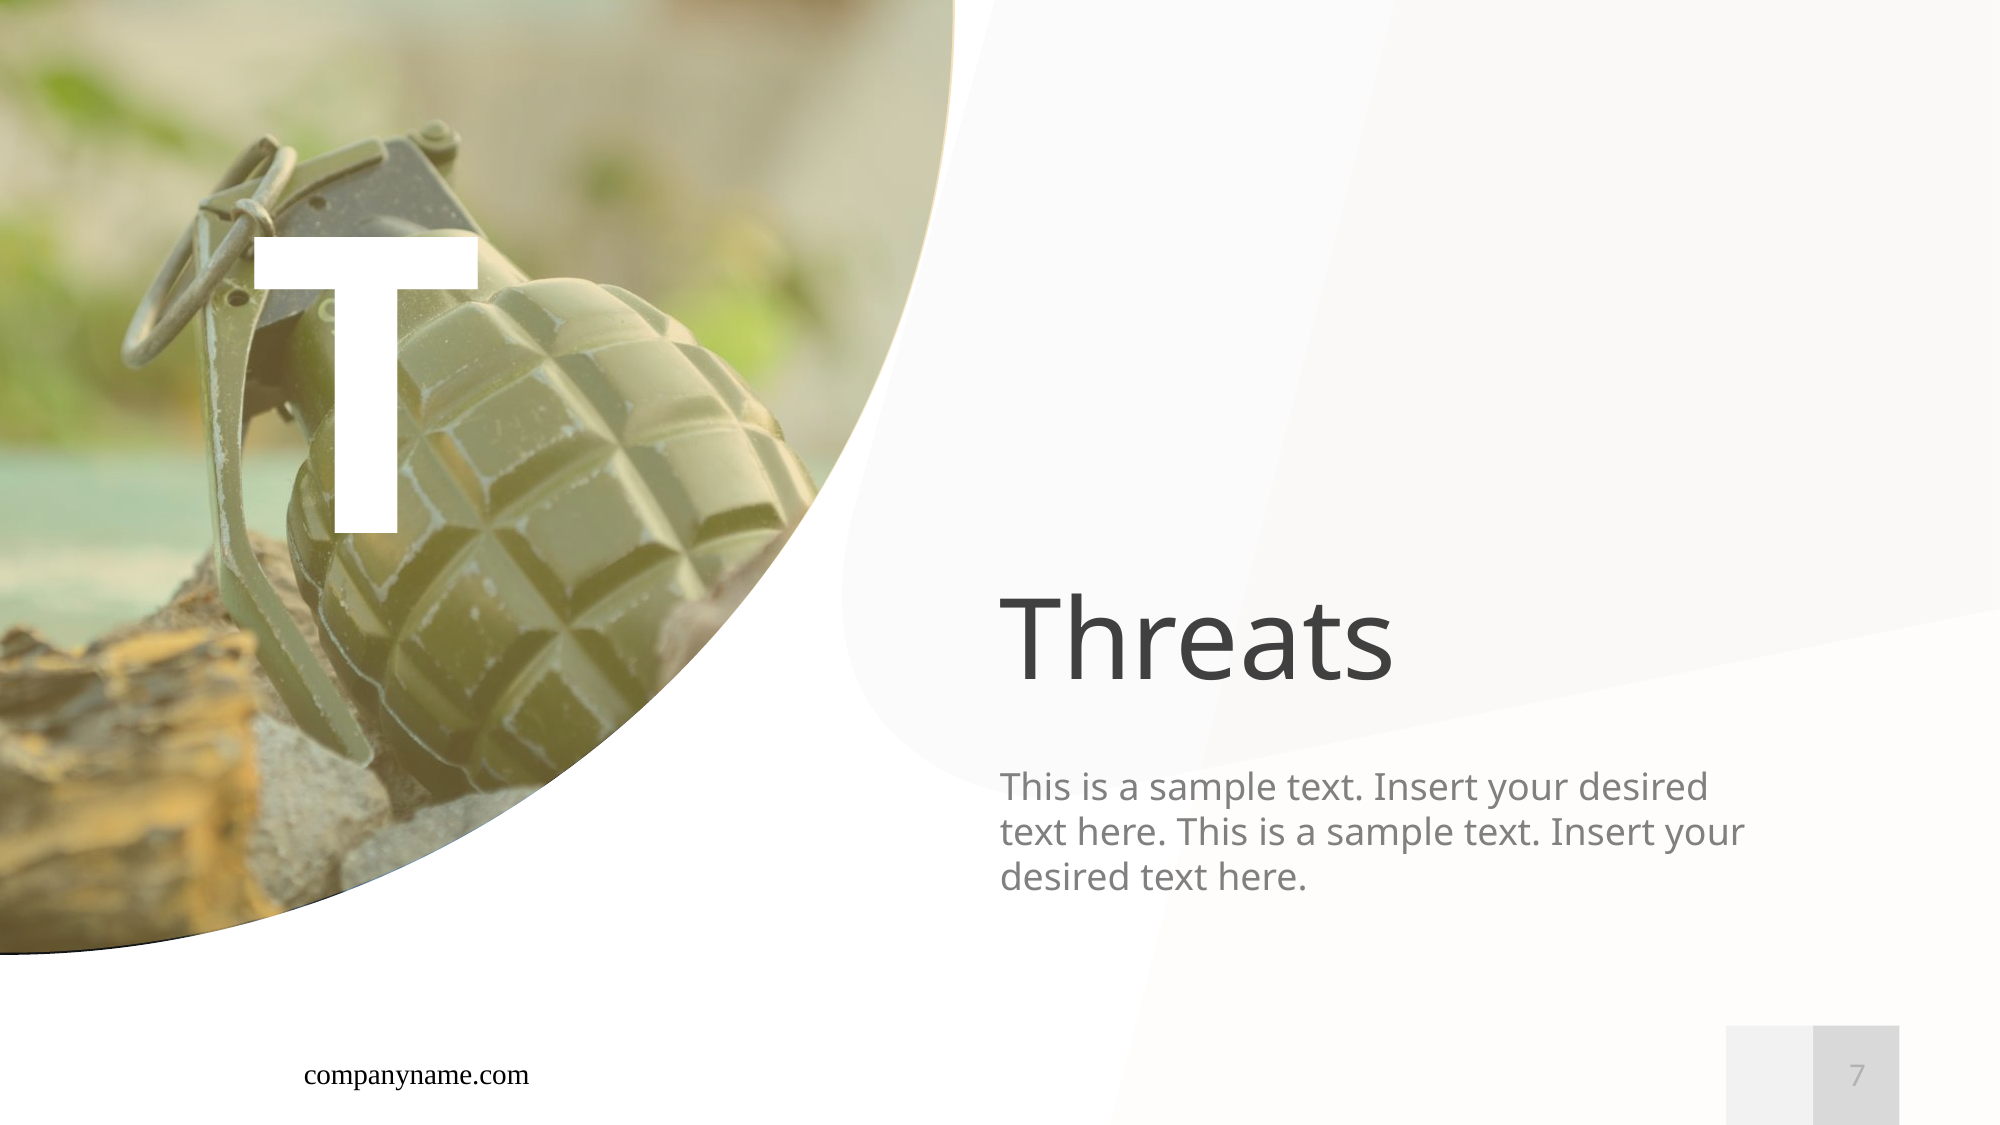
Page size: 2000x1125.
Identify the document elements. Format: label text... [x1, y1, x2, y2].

footer companyname.com [99, 1042, 734, 1103]
slide_number 7 [1814, 1042, 1900, 1103]
text_box This is a sample text. Insert your desired text here. This is a sample text. Insert your desired text here. [999, 755, 1768, 906]
picture [0, 0, 953, 956]
text_box Threats [999, 559, 1768, 710]
